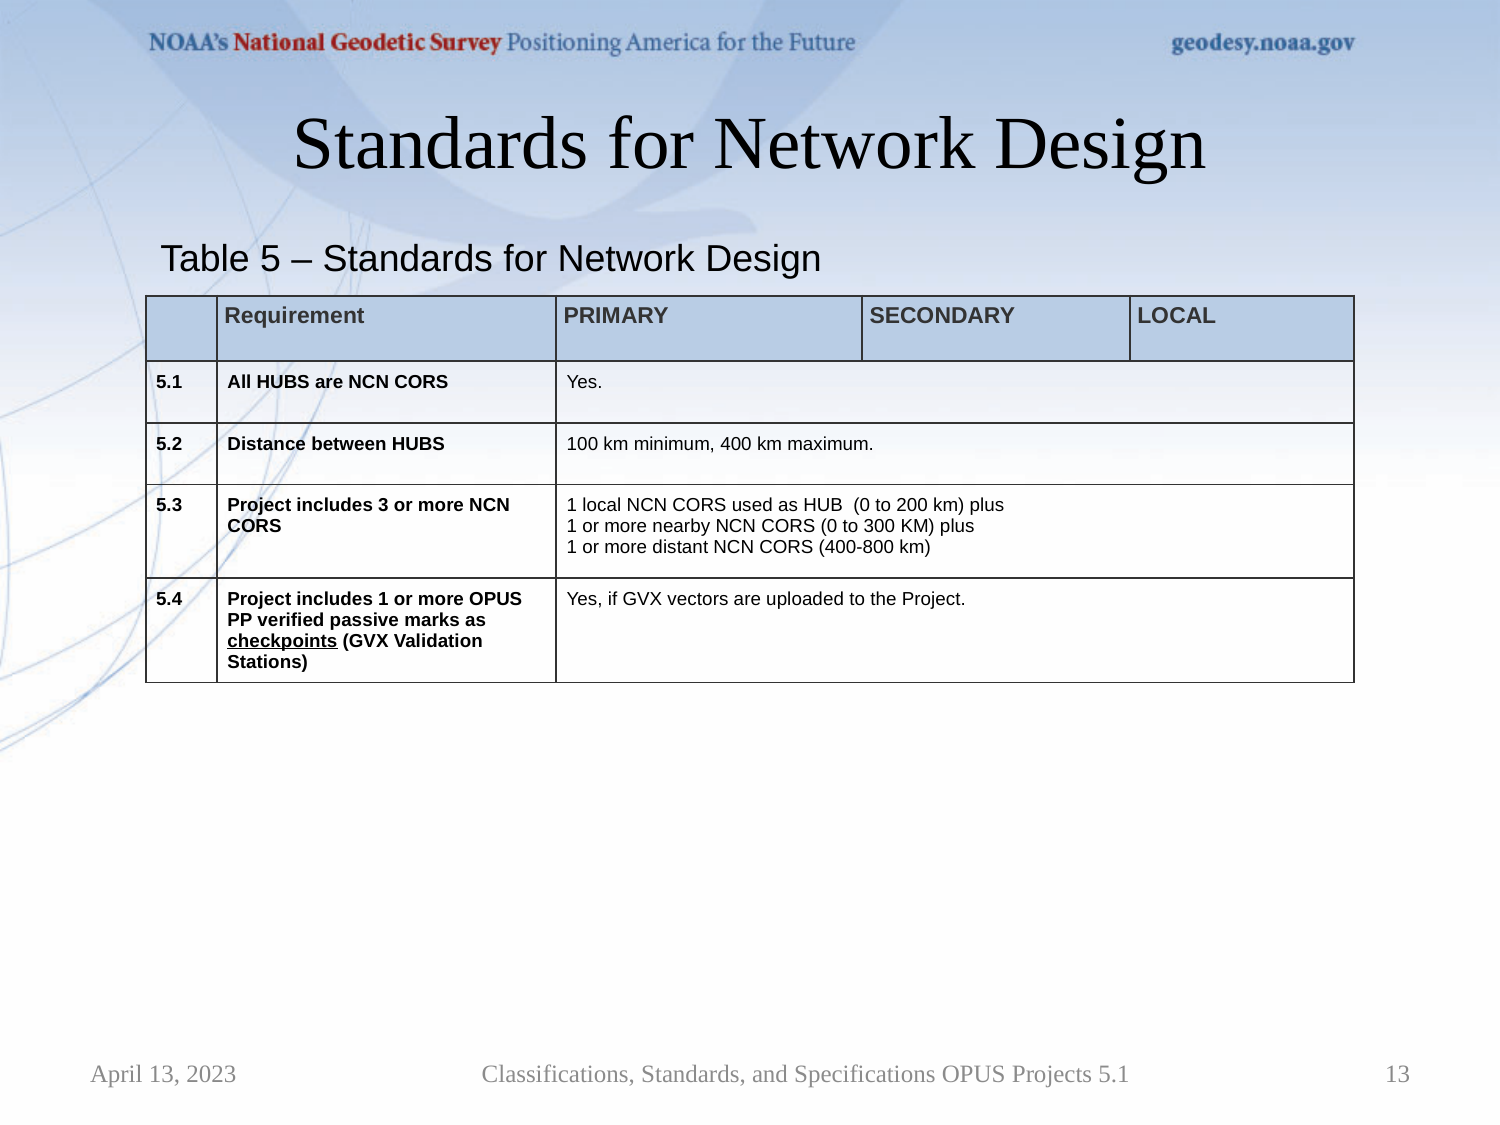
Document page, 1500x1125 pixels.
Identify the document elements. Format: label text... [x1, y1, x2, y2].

table_cell 100 km minimum, 400 km maximum. [557, 424, 1353, 484]
table_header SECONDARY [863, 297, 1129, 360]
table_cell Yes. [557, 362, 1353, 422]
table_cell 5.3 [147, 485, 216, 577]
table_cell 5.1 [147, 362, 216, 422]
table_cell Yes, if GVX vectors are uploaded to the Project. [557, 579, 1353, 682]
table_header LOCAL [1131, 297, 1353, 360]
footer Classifications, Standards, and Specifications OPUS Projects 5.1 [345, 1042, 1267, 1103]
table_cell Distance between HUBS [218, 424, 555, 484]
table_cell All HUBS are NCN CORS [218, 362, 555, 422]
table_header PRIMARY [557, 297, 861, 360]
table_header Requirement [218, 297, 555, 360]
table_cell Project includes 1 or more OPUS PP verified passive marks as checkpoints (GVX Validation Stations) [218, 579, 555, 682]
table_header [147, 297, 216, 360]
table_cell Project includes 3 or more NCN CORS [218, 485, 555, 577]
picture [0, 0, 1500, 1125]
title Standards for Network Design [75, 45, 1425, 233]
table_cell 1 local NCN CORS used as HUB (0 to 200 km) plus 1 or more nearby NCN CORS (0 to 300 KM) plus 1 or more distant NCN CORS (400-800 km) [557, 485, 1353, 577]
slide_number 13 [1307, 1042, 1425, 1103]
table_cell 5.4 [147, 579, 216, 682]
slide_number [75, 1042, 286, 1103]
table_cell 5.2 [147, 424, 216, 484]
text_box Table 5 – Standards for Network Design [145, 226, 1094, 287]
